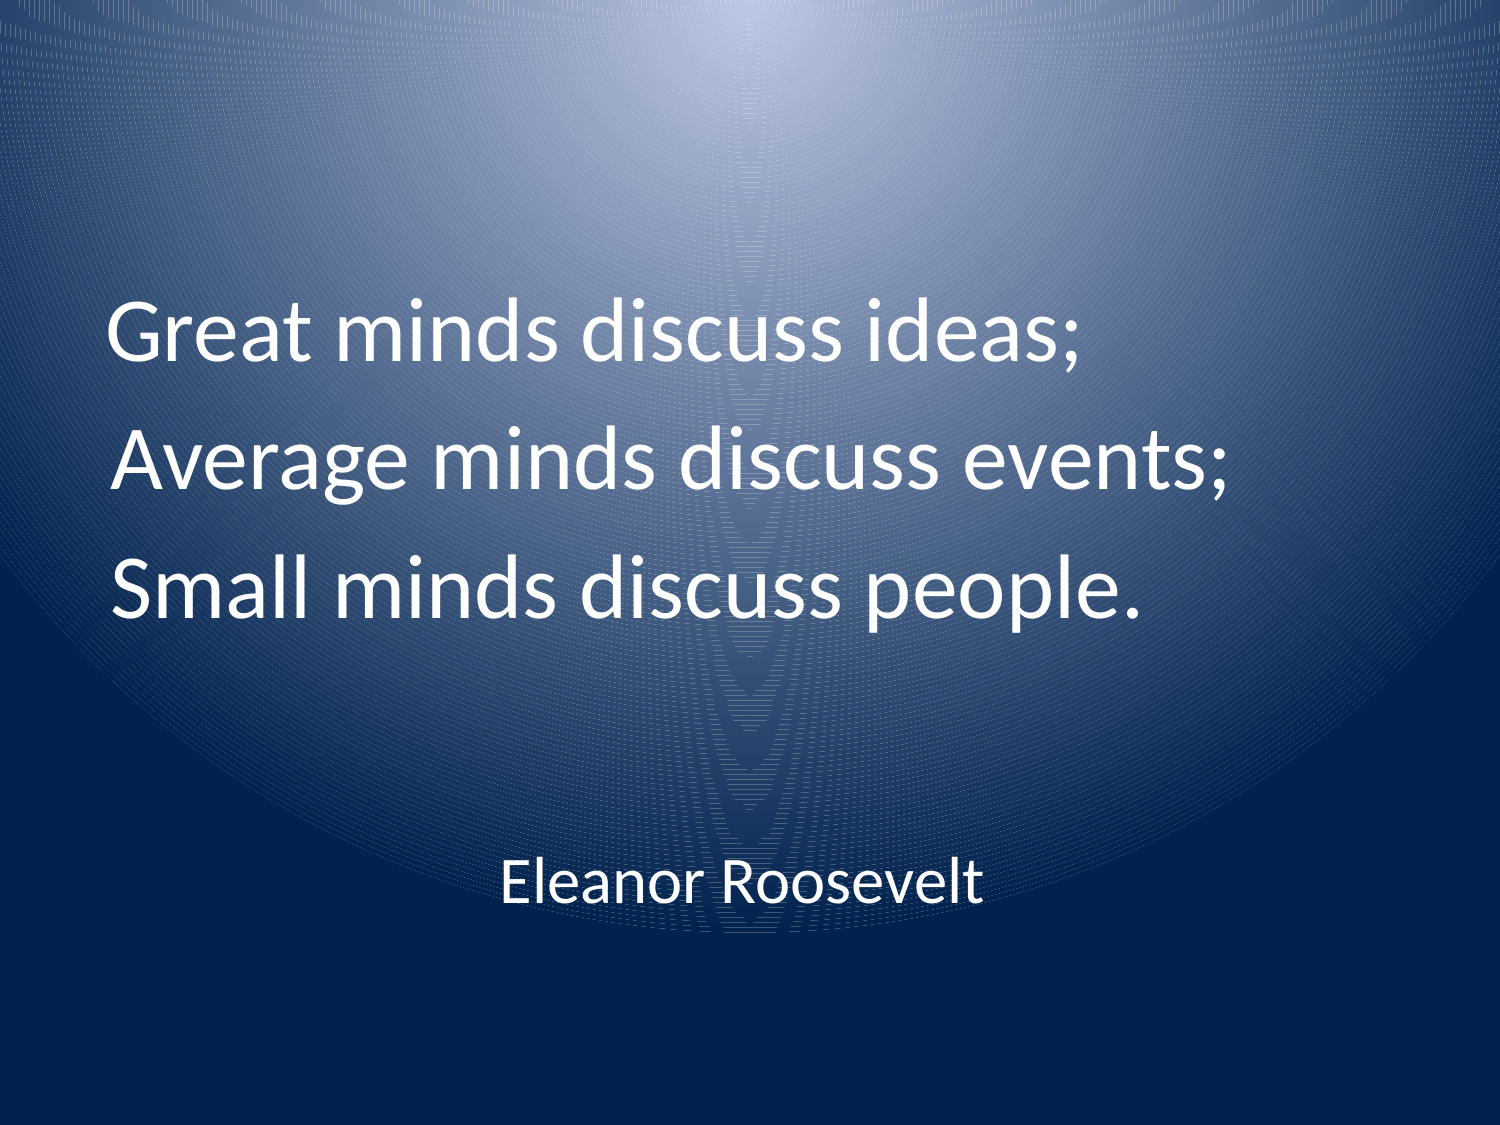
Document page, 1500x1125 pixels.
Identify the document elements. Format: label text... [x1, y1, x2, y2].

list Great minds discuss ideas; Average minds discuss events; Small minds discuss people. Eleanor Roosevelt [75, 262, 1425, 1005]
